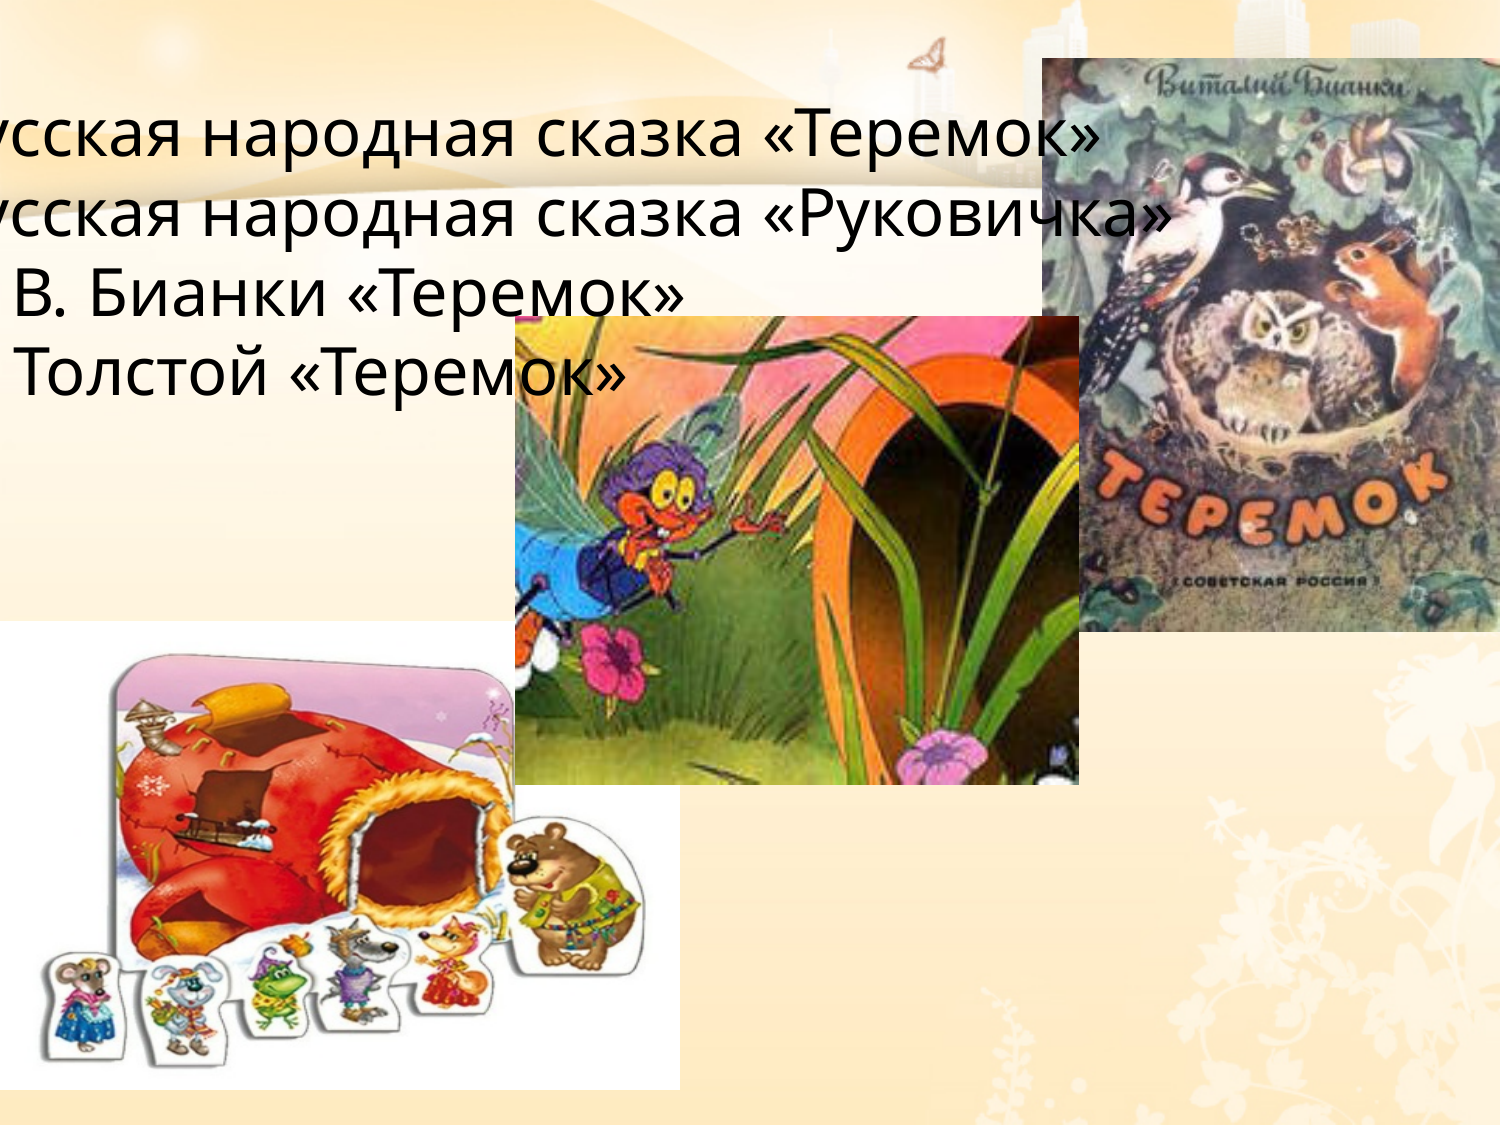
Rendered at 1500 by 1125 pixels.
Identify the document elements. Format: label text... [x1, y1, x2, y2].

text_box Русская народная сказка «Теремок» Русская народная сказка «Руковичка» В. В. Бианки «Теремок» А. Толстой «Теремок» [0, 81, 1036, 417]
picture [0, 0, 1500, 1125]
